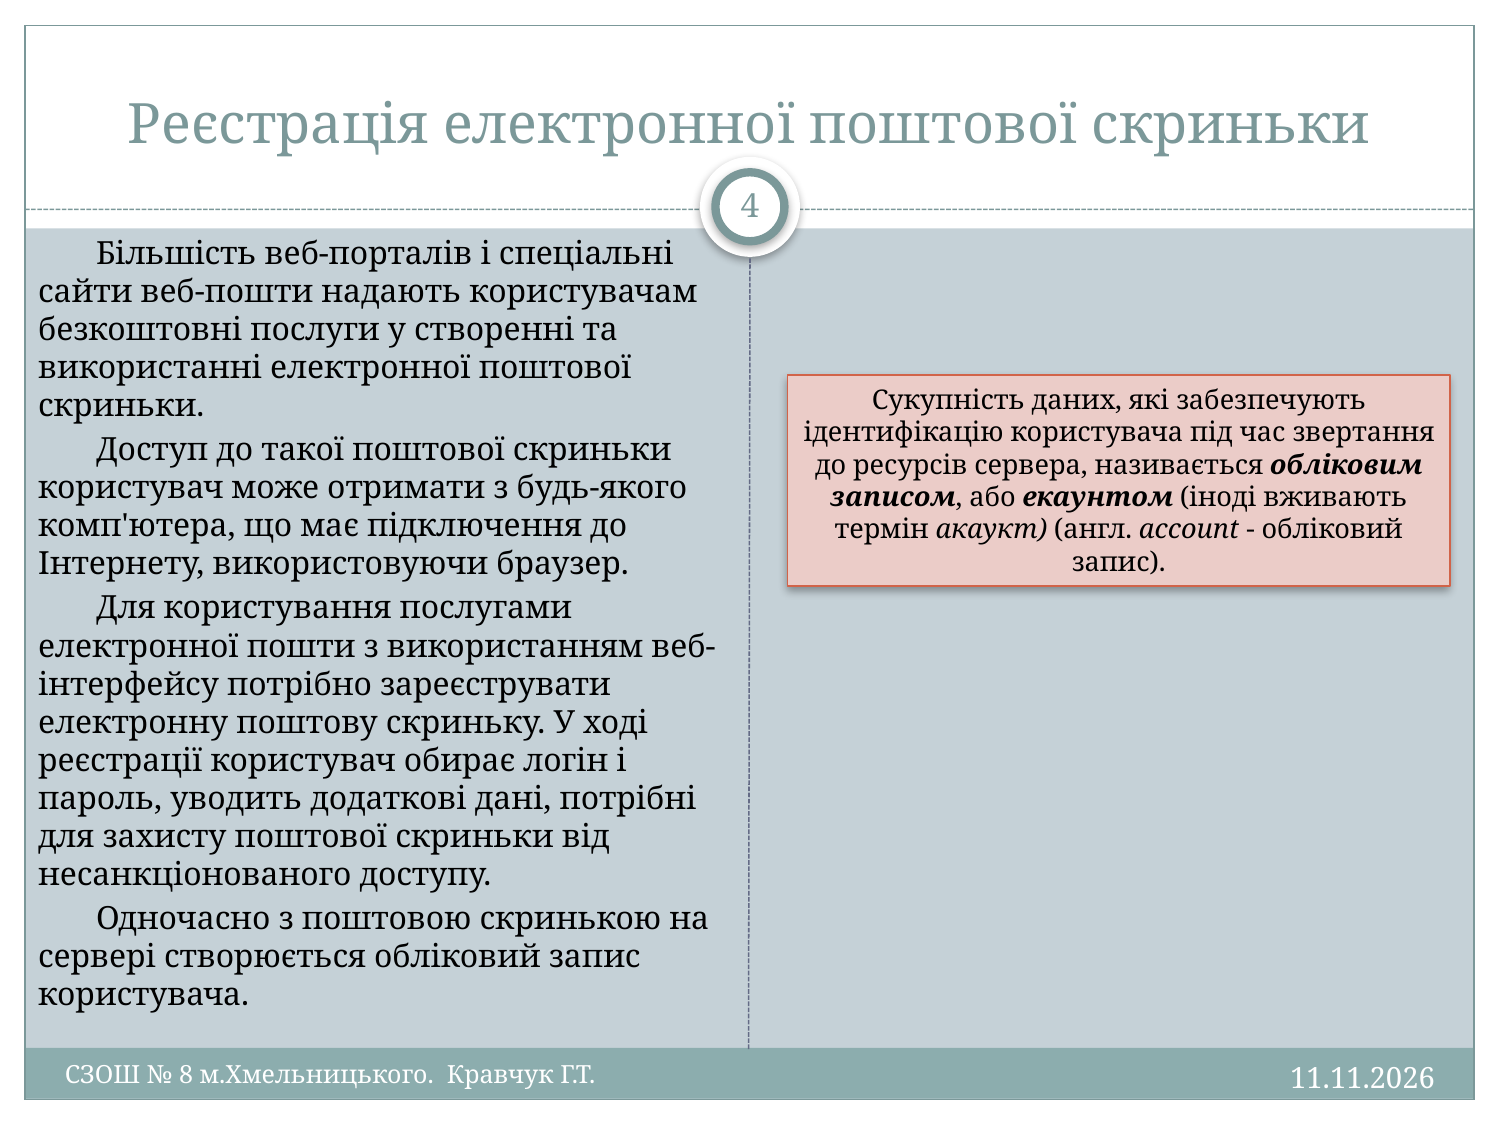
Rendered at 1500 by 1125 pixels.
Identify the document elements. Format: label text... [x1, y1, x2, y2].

title Реєстрація електронної поштової скриньки [49, 37, 1450, 162]
list Більшість веб-порталів і спеціальні сайти веб-пошти надають користувачам безкоштовні послуги у створенні та використанні електронної поштової скриньки. Доступ до такої поштової скриньки користувач може отримати з будь-якого комп'ютера, що має підключення до Інтернету, використовуючи браузер. Для користування послугами електронної пошти з використанням веб- інтерфейсу потрібно зареєструвати електронну поштову скриньку. У ході реєстрації користувач обирає логін і пароль, уводить додаткові дані, потрібні для захисту поштової скриньки від несанкціонованого доступу. Одночасно з поштовою скринькою на сервері створюється обліковий запис користувача. [23, 224, 750, 1043]
list Сукупність даних, які забезпечують ідентифікацію користувача під час звертання до ресурсів сервера, називається обліковим записом, або екаунтом (іноді вживають термін акаукт) (англ. account - обліковий запис). [787, 374, 1451, 587]
slide_number 4 [712, 170, 788, 243]
footer СЗОШ № 8 м.Хмельницького. Кравчук Г.Т. [50, 1051, 638, 1112]
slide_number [950, 1051, 1450, 1112]
